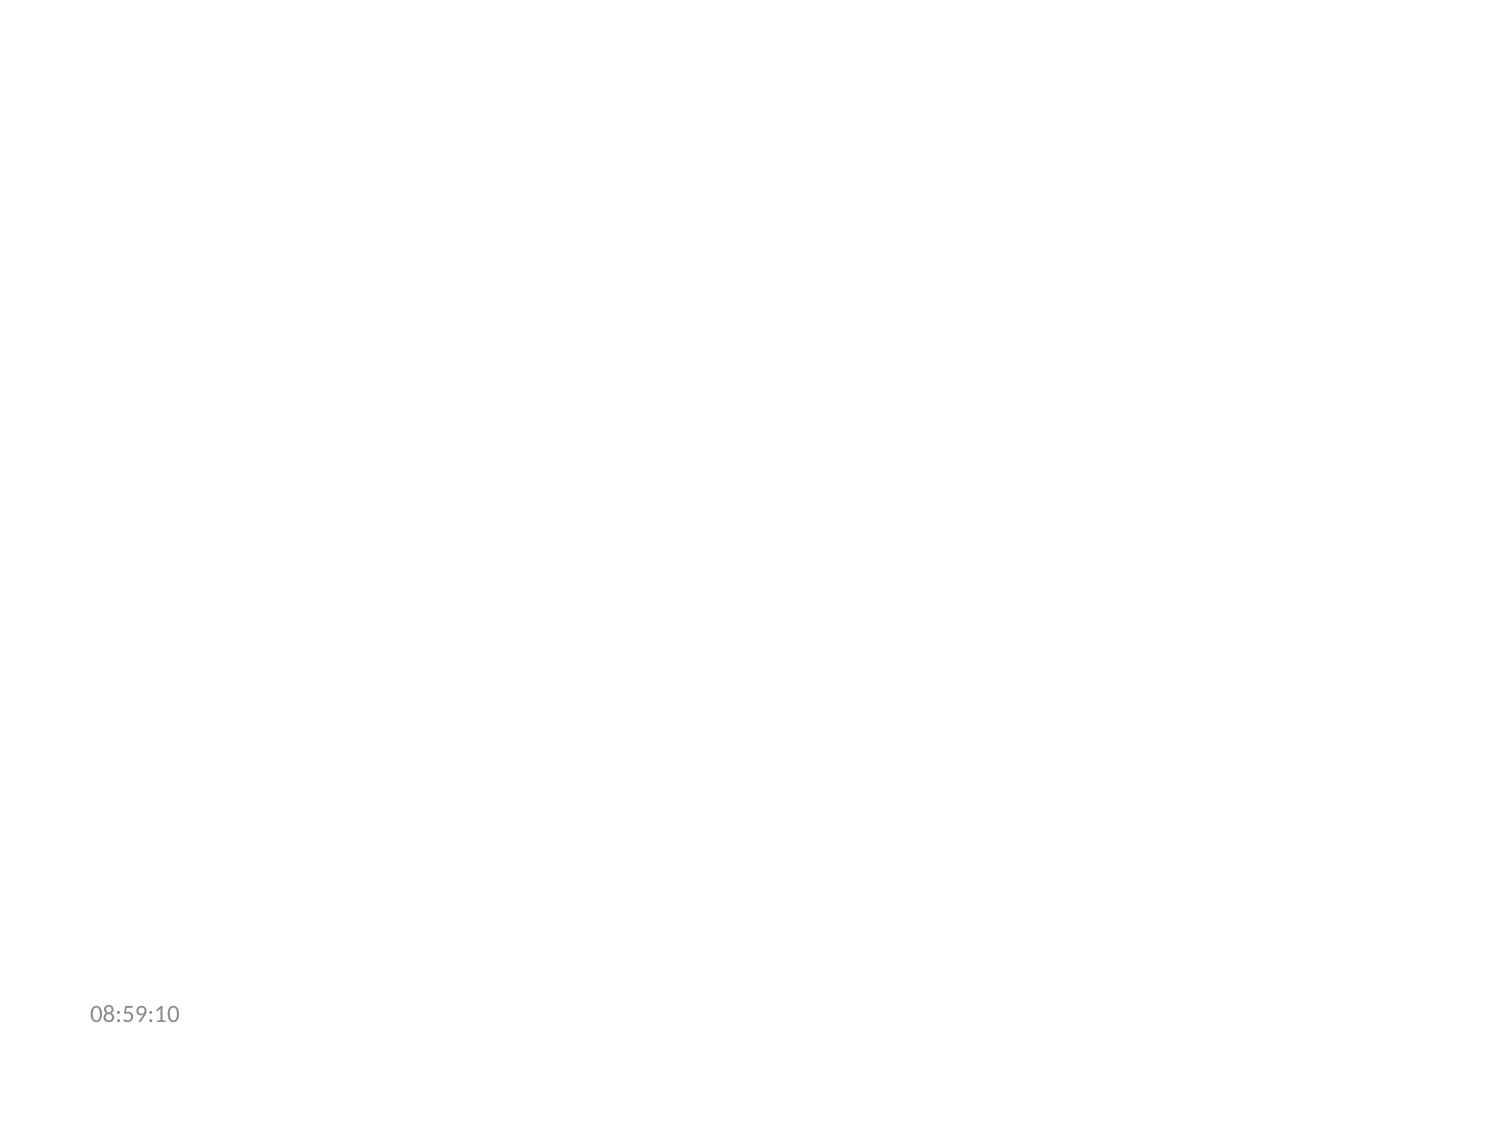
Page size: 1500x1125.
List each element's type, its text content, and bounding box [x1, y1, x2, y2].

text_box 15:35:09 [75, 982, 425, 1043]
